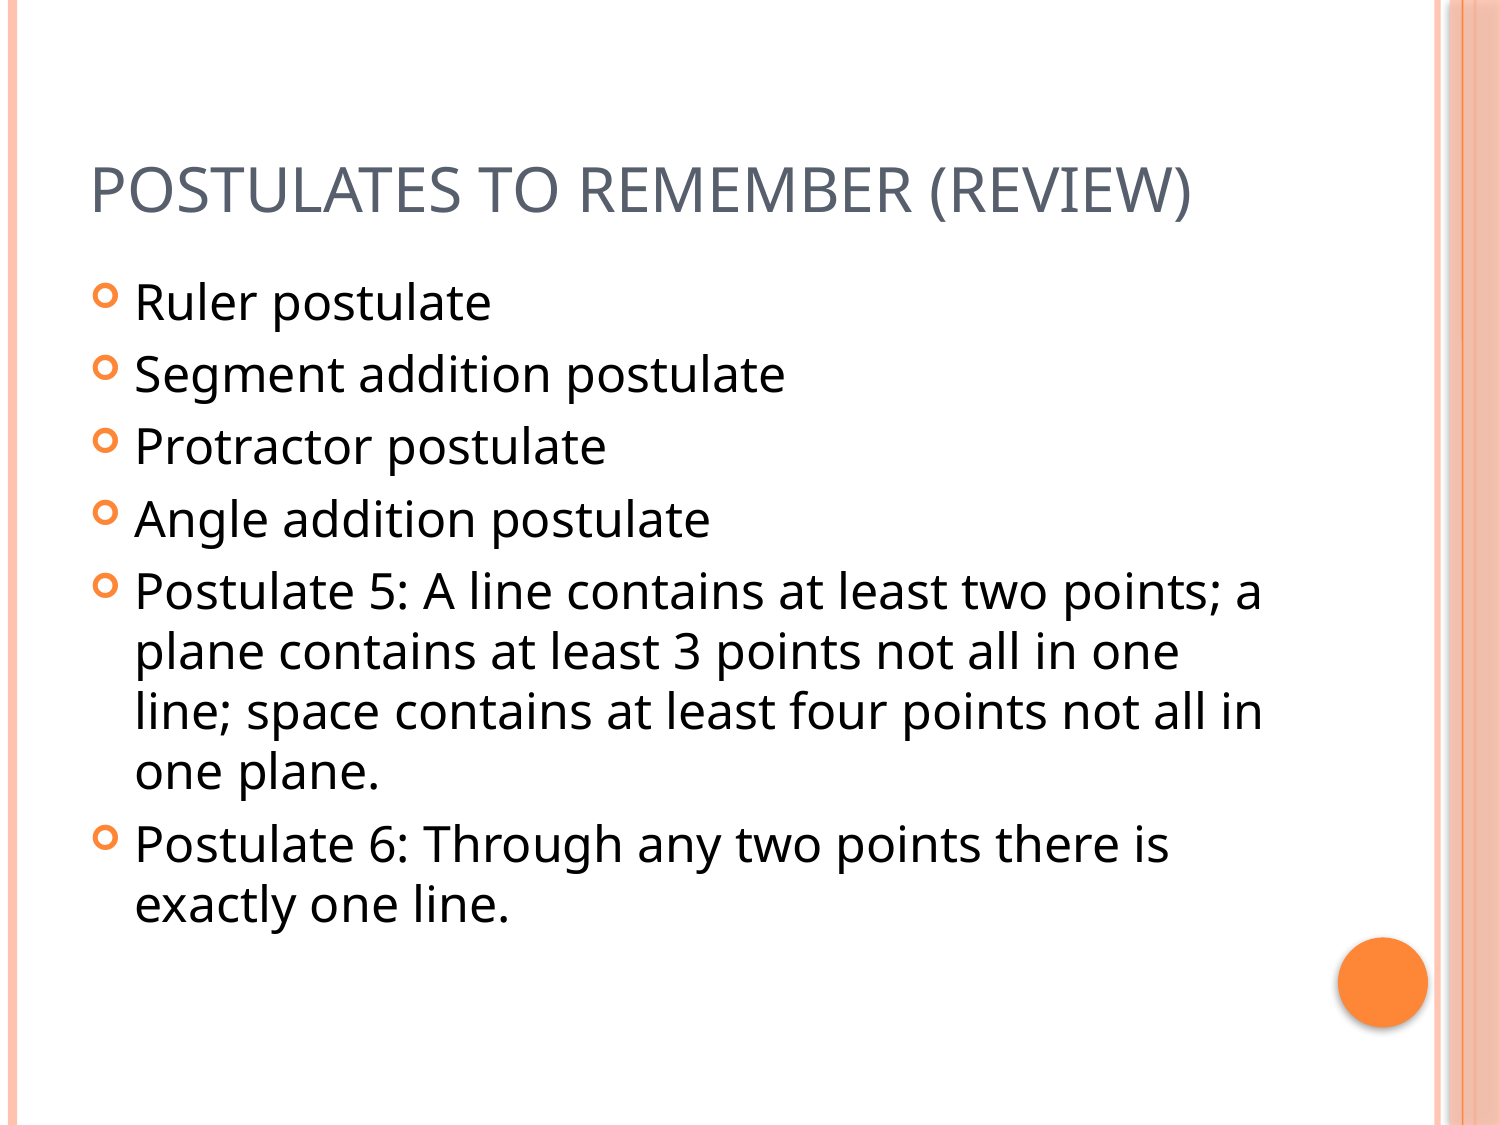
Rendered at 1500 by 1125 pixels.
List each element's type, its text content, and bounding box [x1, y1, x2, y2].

list Ruler postulate Segment addition postulate Protractor postulate Angle addition postulate Postulate 5: A line contains at least two points; a plane contains at least 3 points not all in one line; space contains at least four points not all in one plane. Postulate 6: Through any two points there is exactly one line. [75, 262, 1300, 1062]
title Postulates to Remember (Review) [75, 45, 1300, 233]
